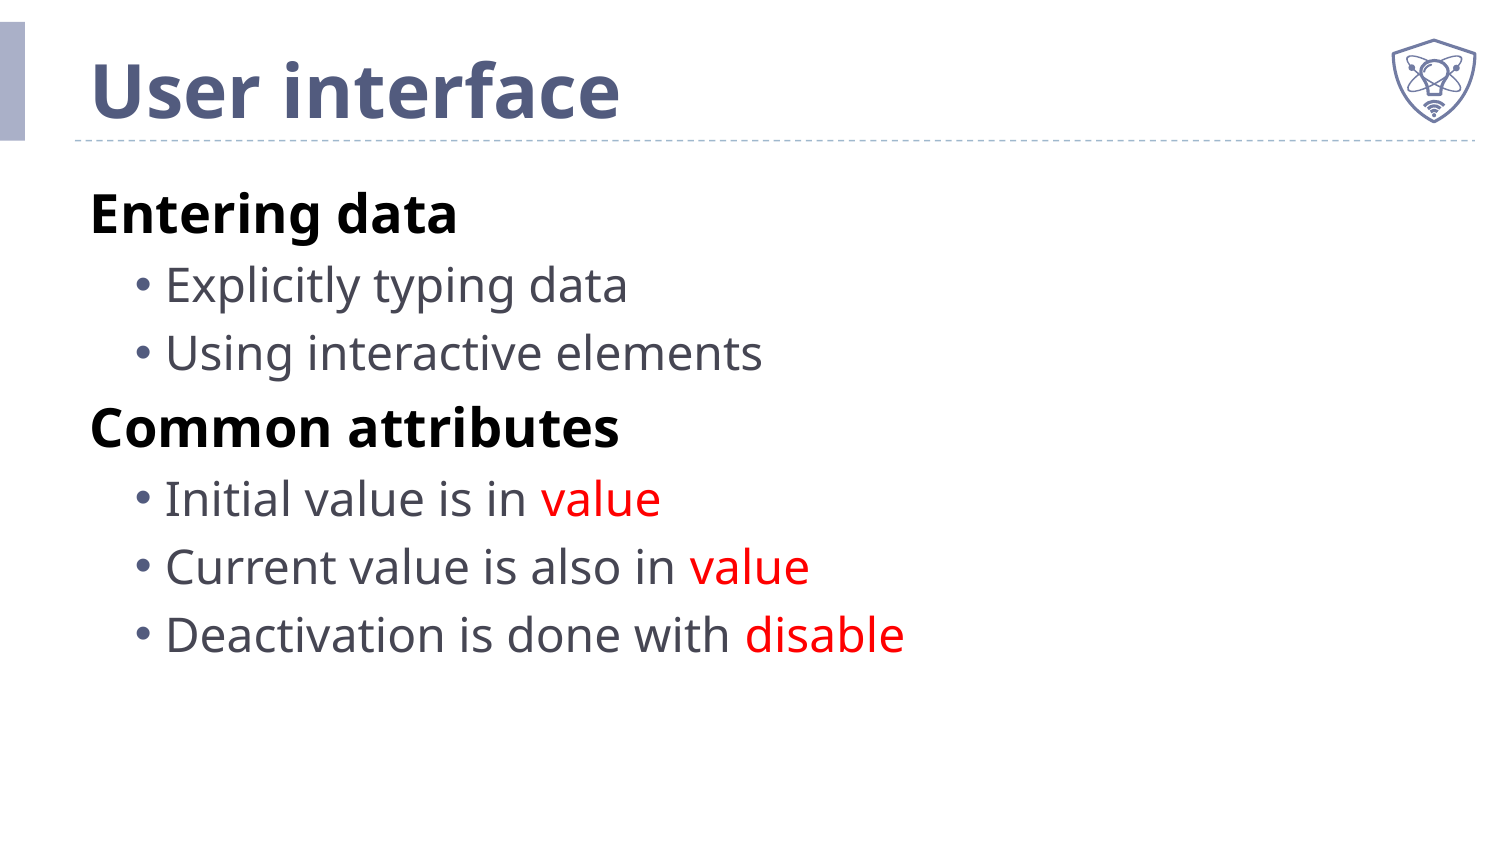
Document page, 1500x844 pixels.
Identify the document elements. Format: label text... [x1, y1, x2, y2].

list Entering data Explicitly typing data Using interactive elements Common attributes Initial value is in value Current value is also in value Deactivation is done with disable [75, 171, 1475, 835]
title User interface [75, 18, 1475, 141]
